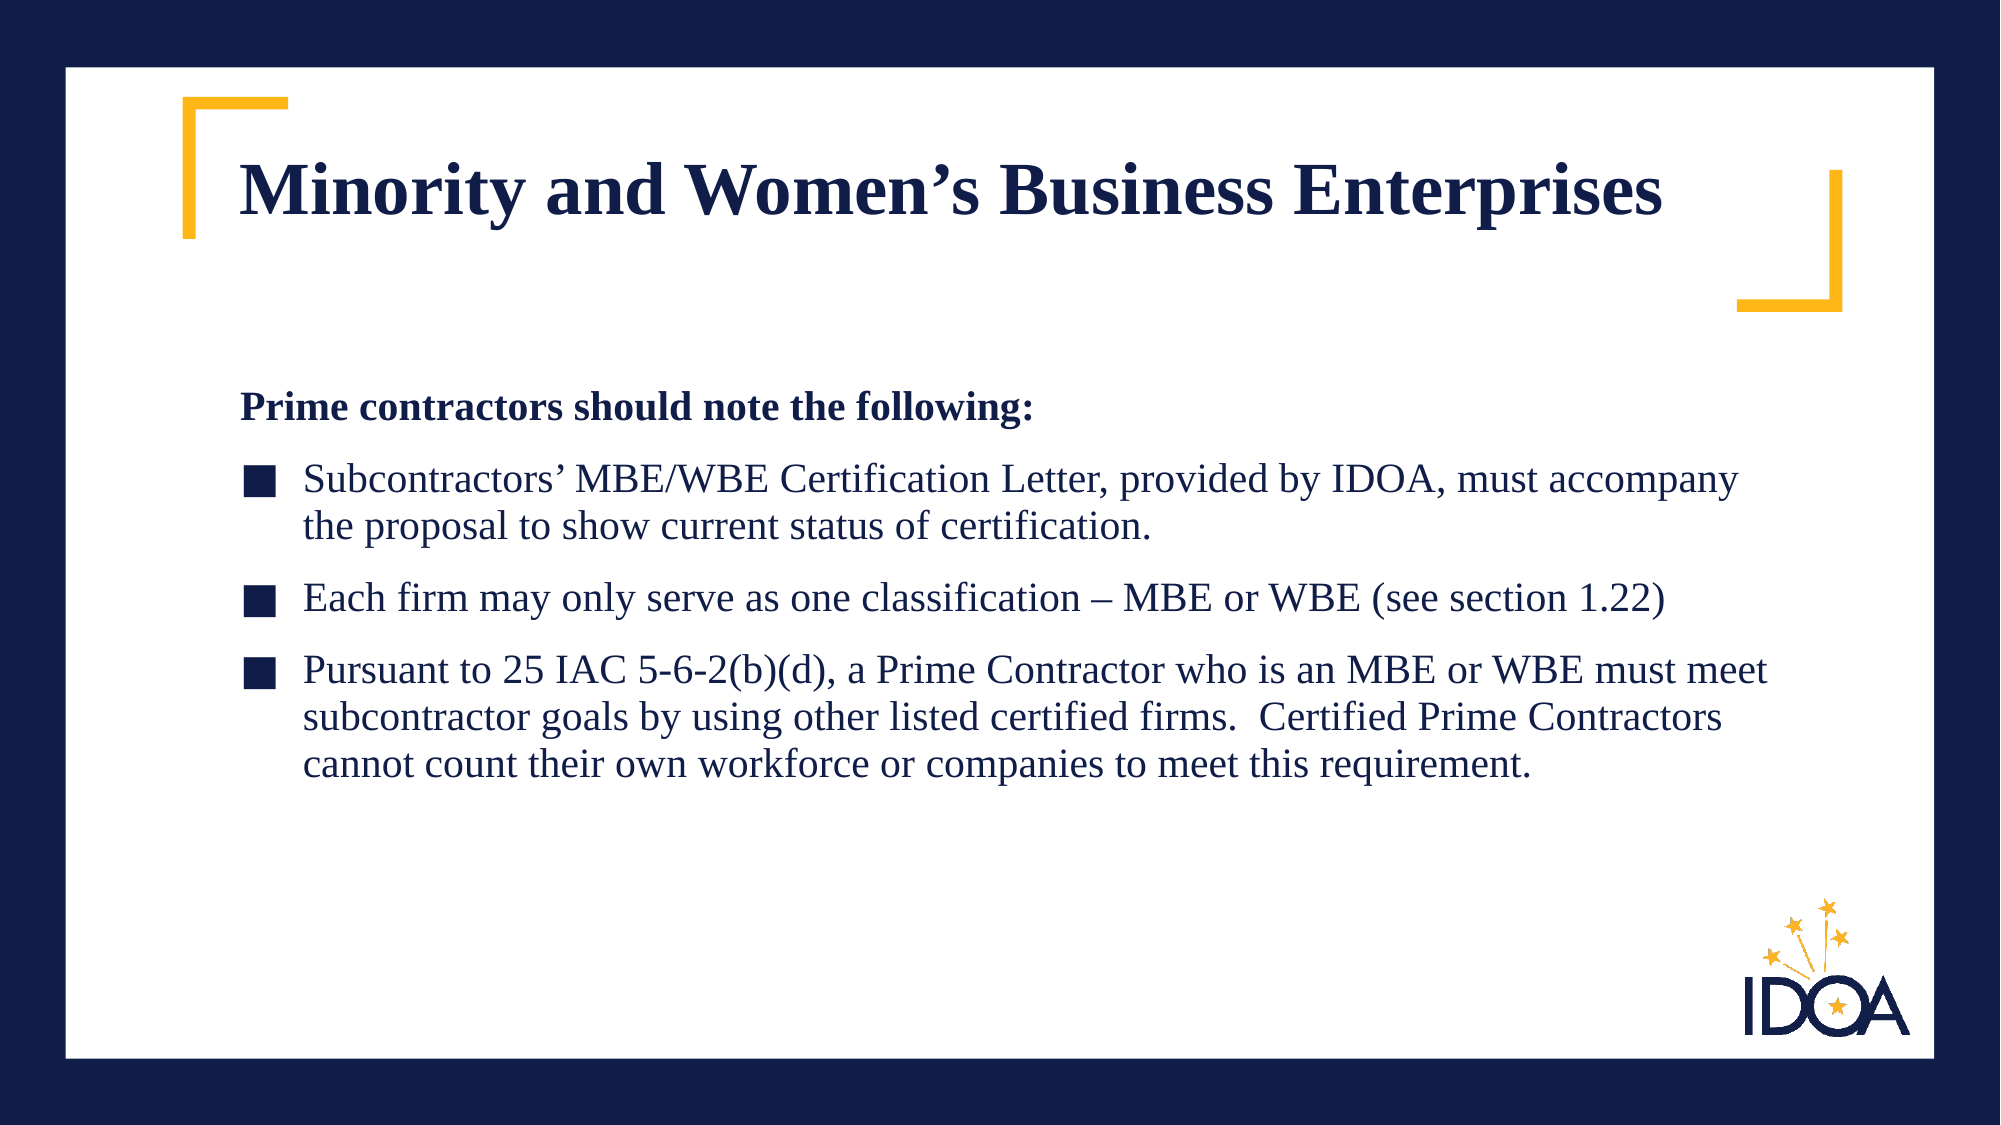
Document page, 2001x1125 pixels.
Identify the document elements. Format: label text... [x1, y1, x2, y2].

title Minority and Women’s Business Enterprises [225, 142, 1800, 279]
list Prime contractors should note the following: Subcontractors’ MBE/WBE Certification Letter, provided by IDOA, must accompany the proposal to show current status of certification. Each firm may only serve as one classification – MBE or WBE (see section 1.22) Pursuant to 25 IAC 5-6-2(b)(d), a Prime Contractor who is an MBE or WBE must meet subcontractor goals by using other listed certified firms. Certified Prime Contractors cannot count their own workforce or companies to meet this requirement. [225, 375, 1800, 851]
picture [1702, 857, 1959, 1114]
